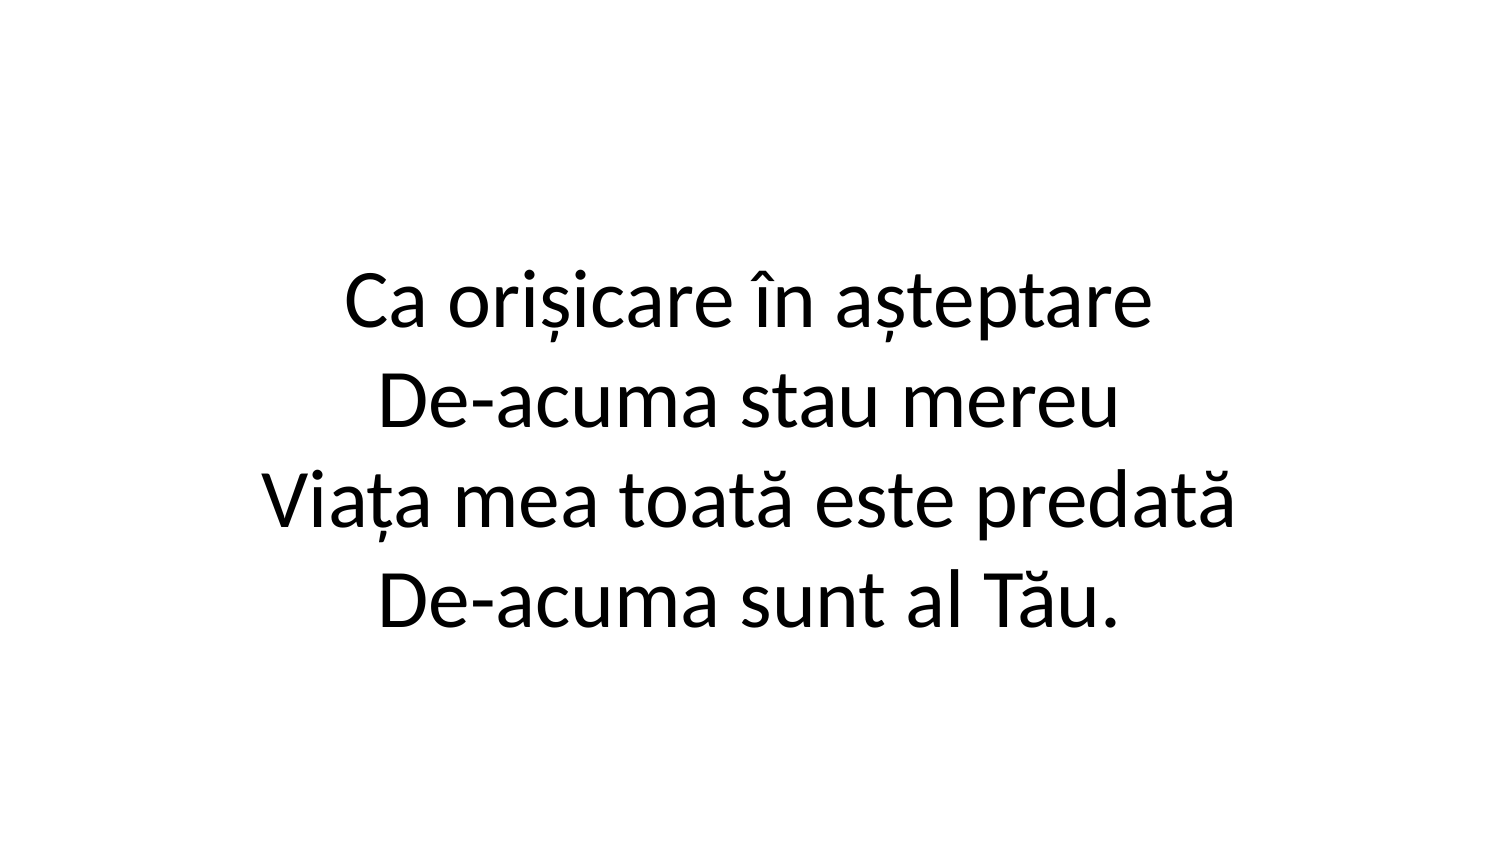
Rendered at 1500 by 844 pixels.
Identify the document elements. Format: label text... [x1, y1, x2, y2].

text_box Ca orișicare în așteptare De-acuma stau mereu Viața mea toată este predată De-acuma sunt al Tău. [246, 192, 1253, 652]
